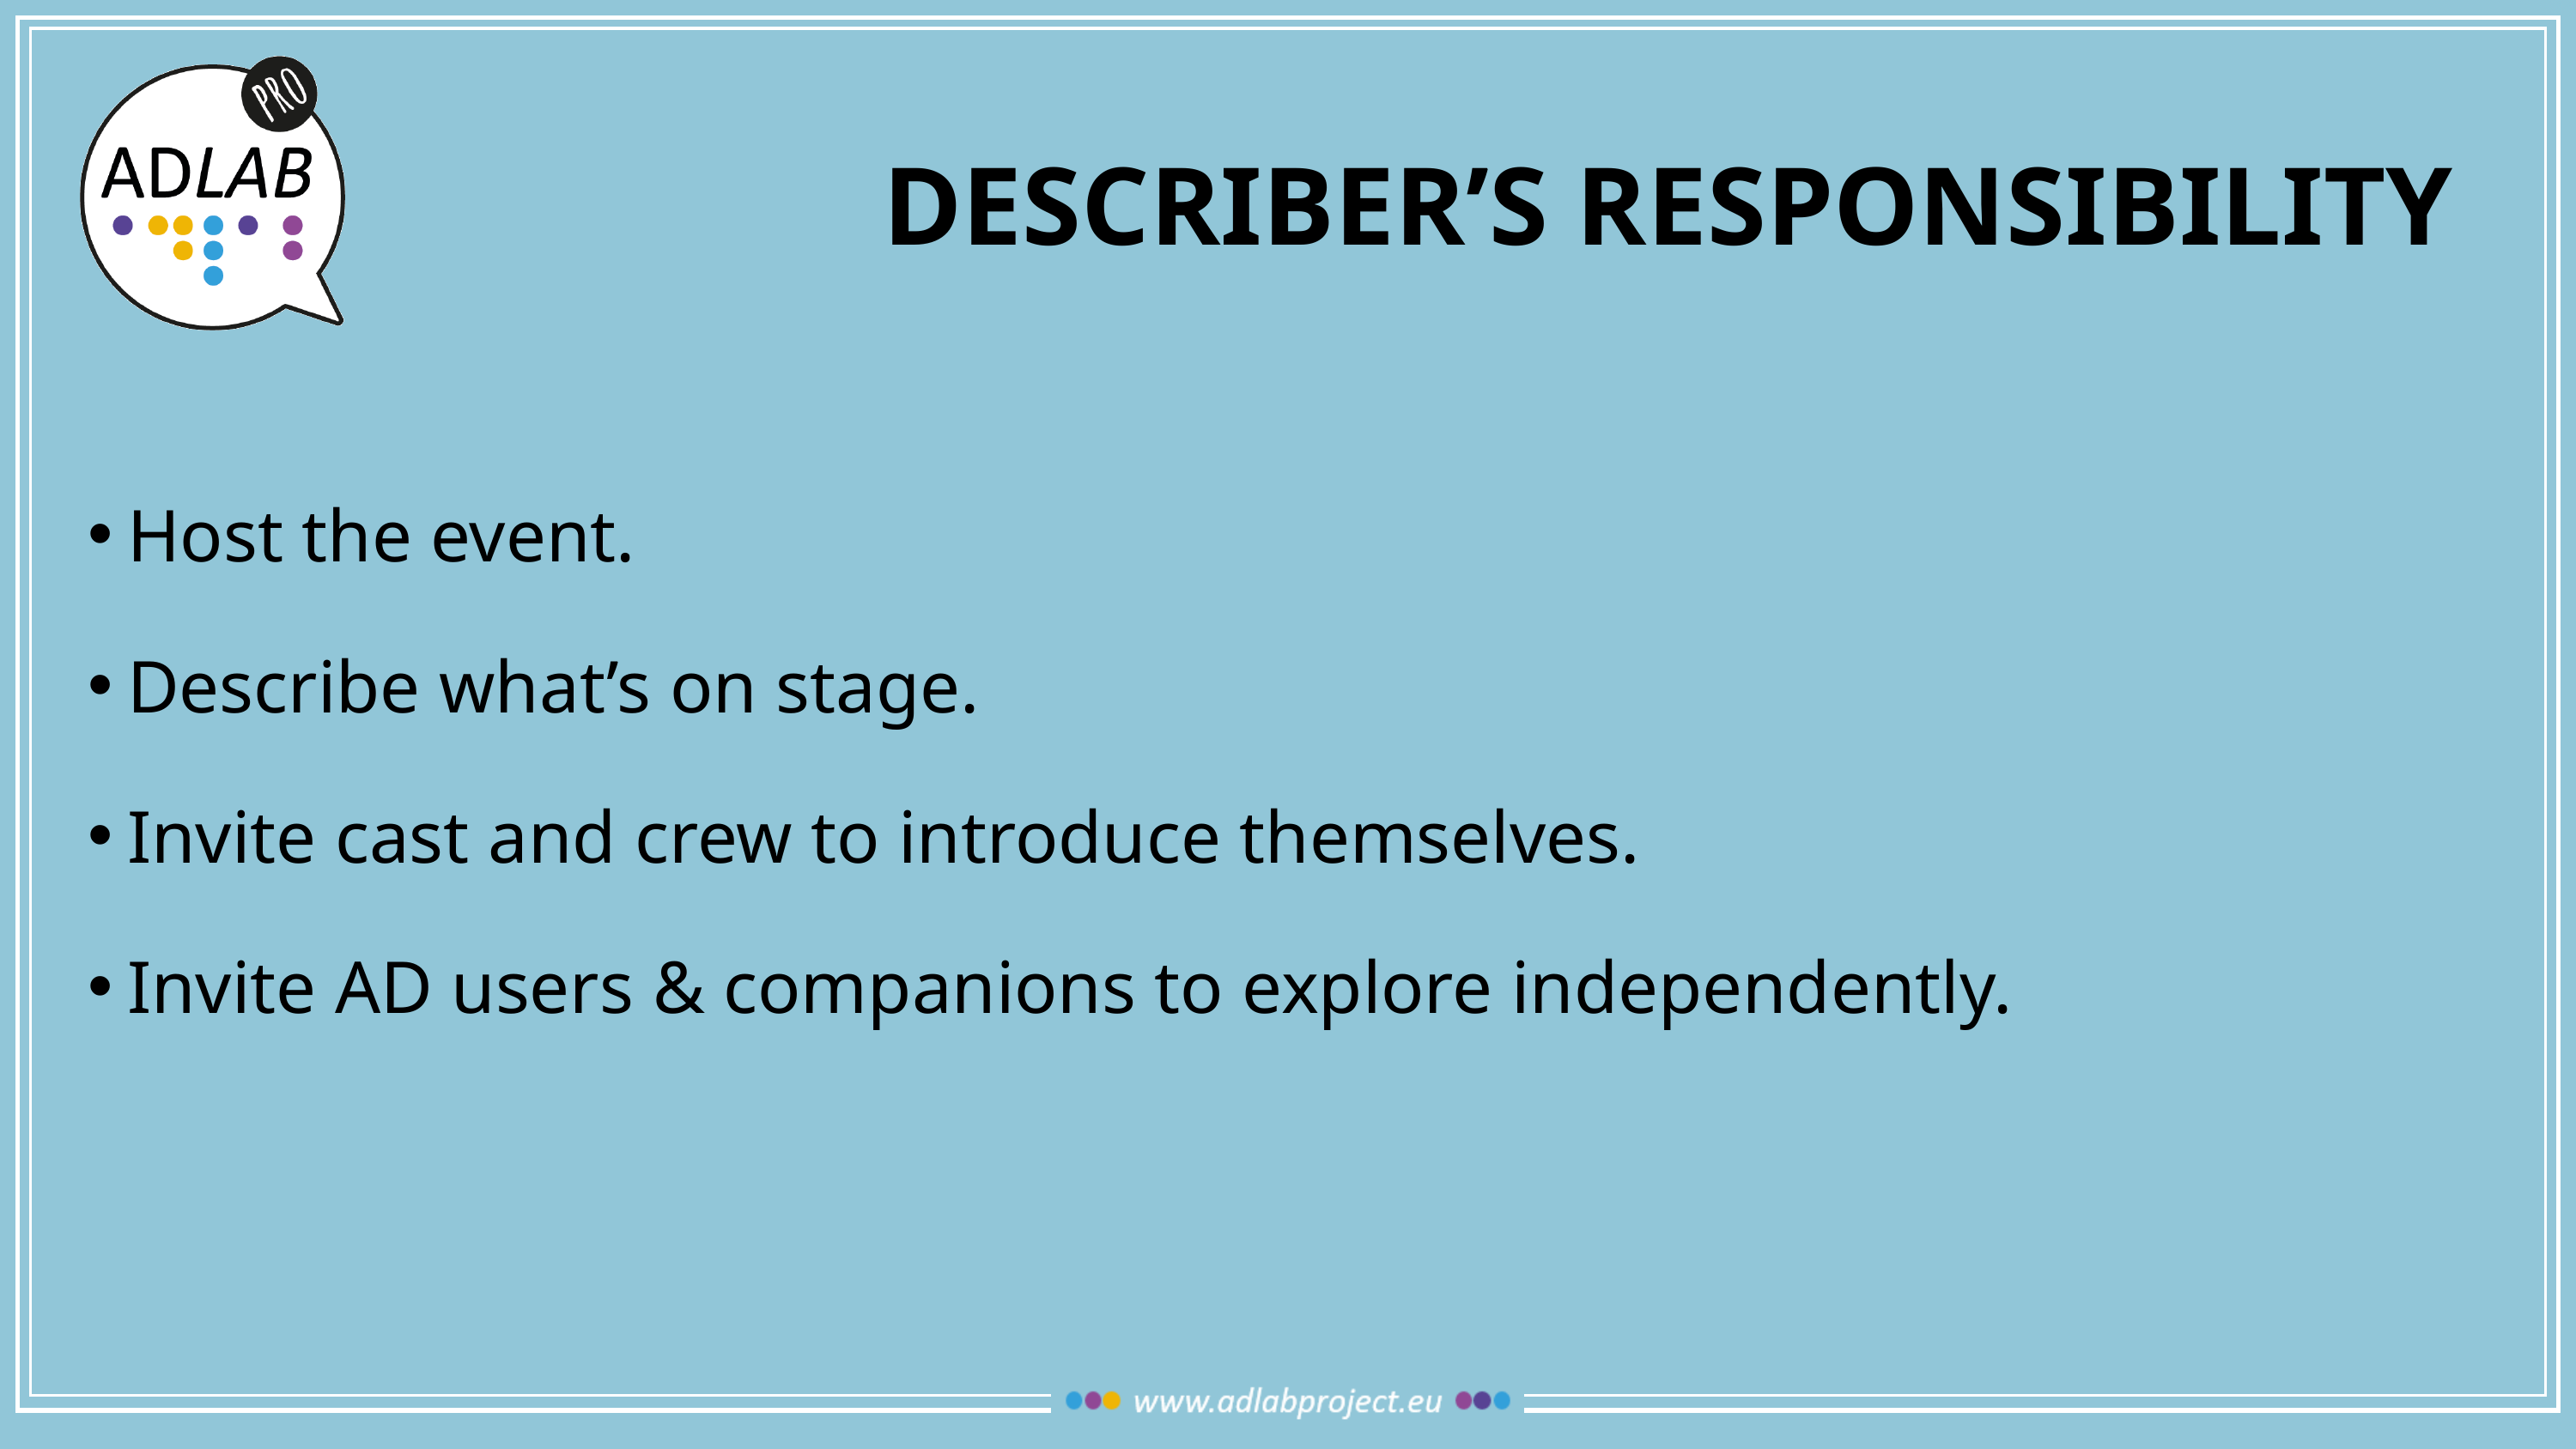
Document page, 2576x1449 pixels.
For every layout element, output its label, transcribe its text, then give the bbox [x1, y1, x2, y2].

picture [1051, 1378, 1524, 1429]
list Host the event. Describe what’s on stage. Invite cast and crew to introduce themselves. Invite AD users & companions to explore independently. [75, 440, 2501, 1122]
picture [72, 49, 353, 330]
title Describer’s responsibility [384, 70, 2467, 351]
